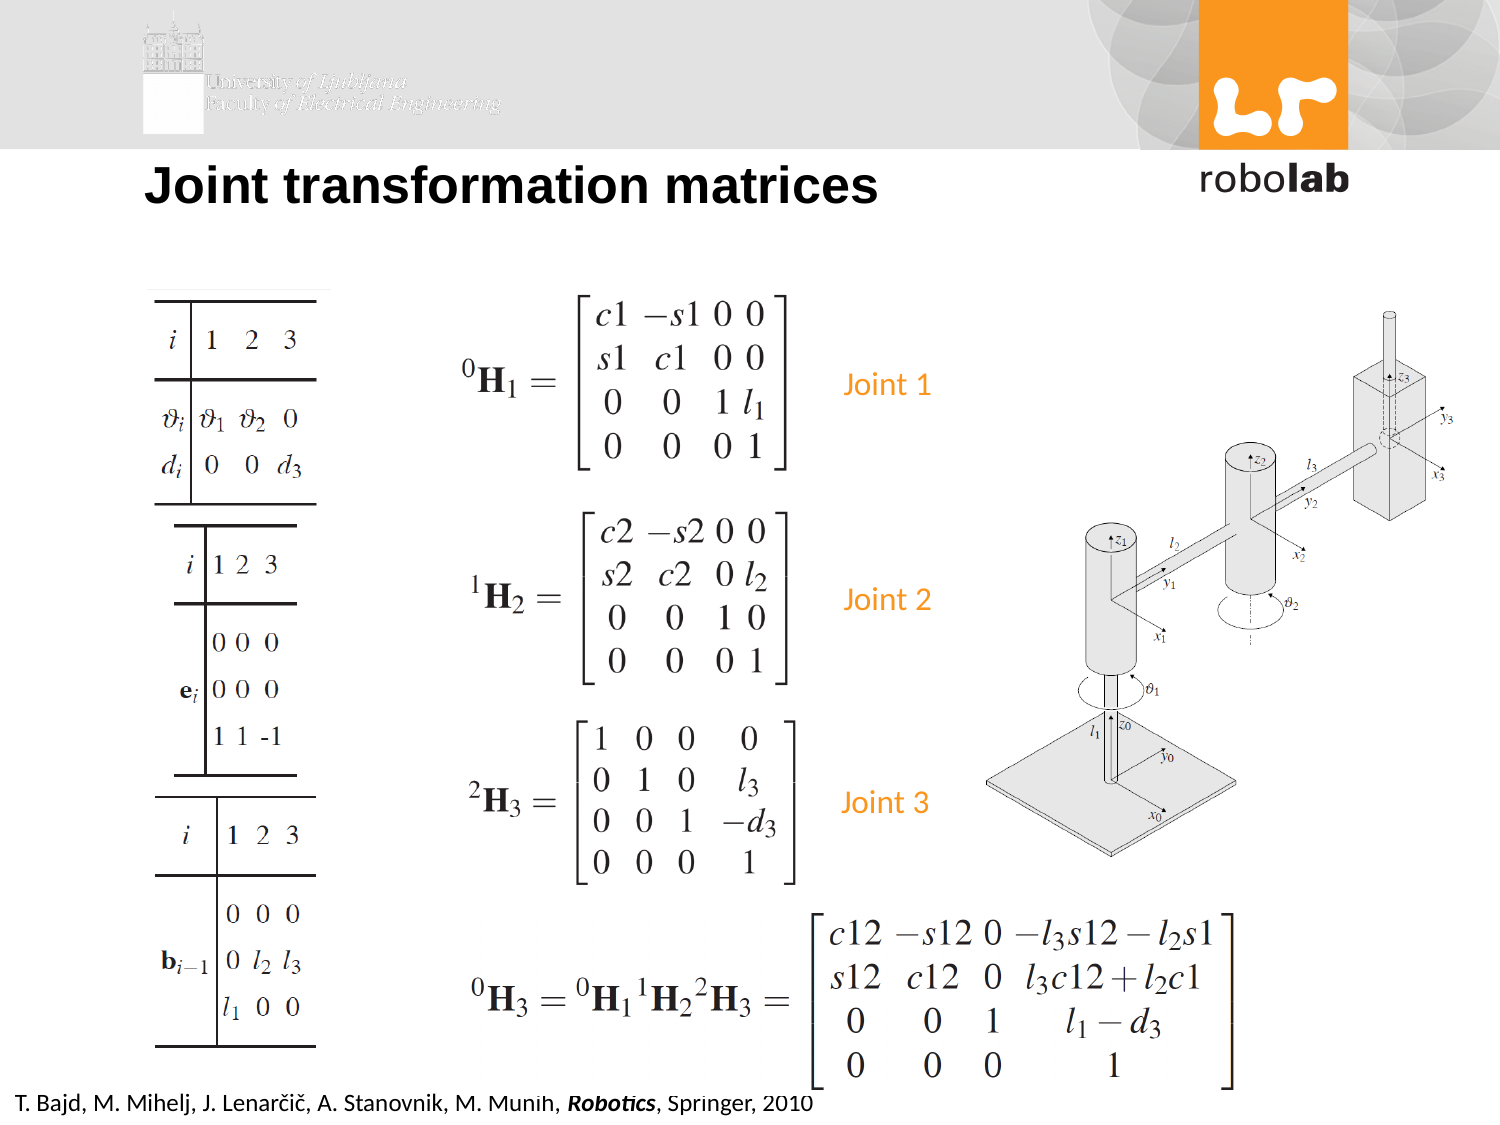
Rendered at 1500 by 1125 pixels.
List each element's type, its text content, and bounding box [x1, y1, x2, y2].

text_box Joint 2 [828, 570, 948, 625]
title Joint transformation matrices [129, 94, 1311, 272]
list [466, 904, 1238, 1096]
text_box Joint 3 [826, 772, 945, 828]
picture [974, 302, 1462, 861]
picture [458, 288, 790, 476]
picture [998, 0, 1500, 196]
picture [147, 289, 331, 1058]
picture [143, 10, 501, 94]
picture [466, 715, 798, 889]
text_box Joint 1 [828, 354, 948, 410]
picture [466, 505, 793, 691]
